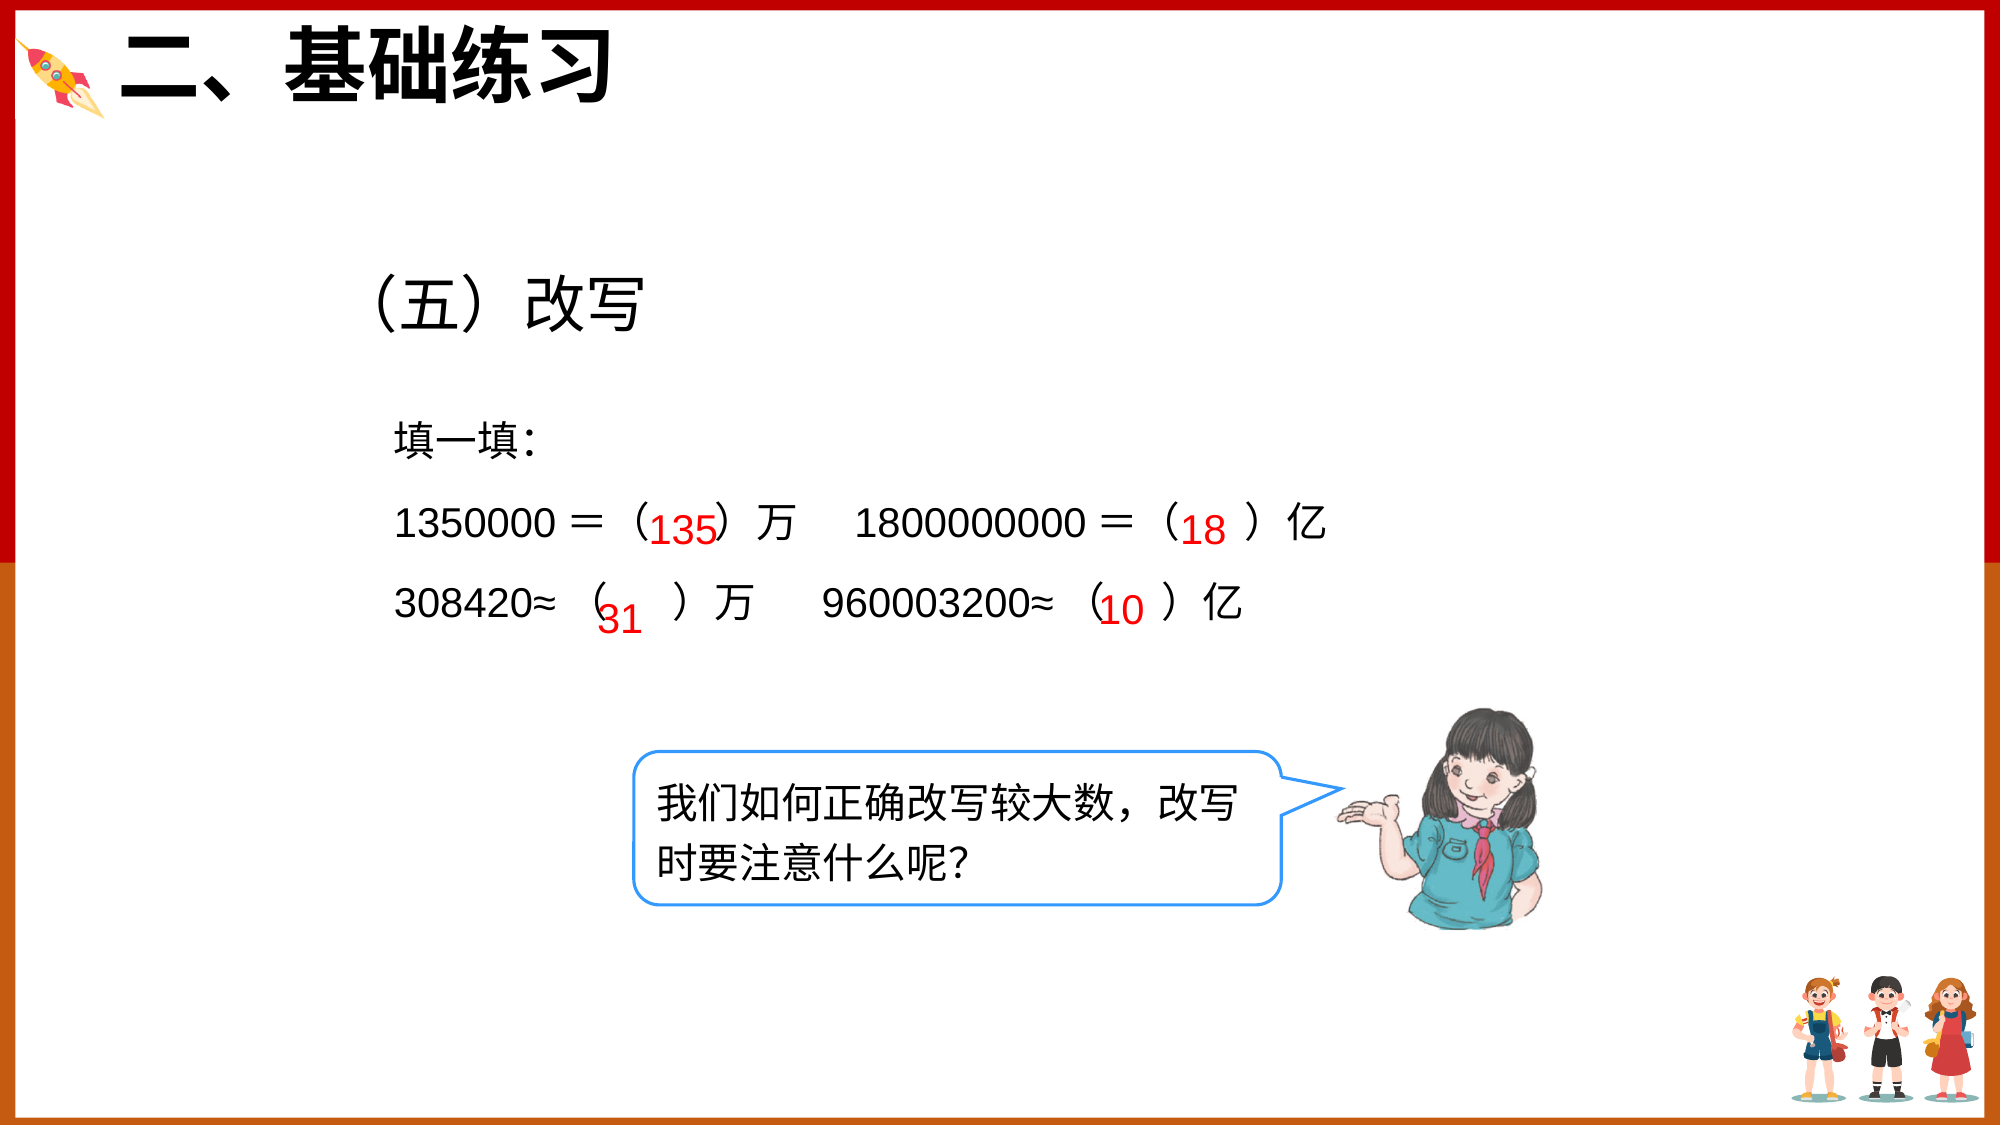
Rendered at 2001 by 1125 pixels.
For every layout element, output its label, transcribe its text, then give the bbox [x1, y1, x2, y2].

picture [15, 38, 102, 119]
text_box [633, 704, 1543, 934]
text_box 31 [582, 574, 665, 650]
text_box 135 [633, 485, 736, 561]
text_box 10 [1083, 565, 1166, 641]
text_box 填一填： 1350000＝（ ）万 1800000000＝（ ）亿 308420≈（ ）万 960003200≈（ ）亿 [378, 397, 1739, 634]
text_box 18 [1165, 485, 1248, 561]
text_box （五）改写 [321, 257, 664, 348]
title 二、基础练习 [102, 0, 1203, 140]
